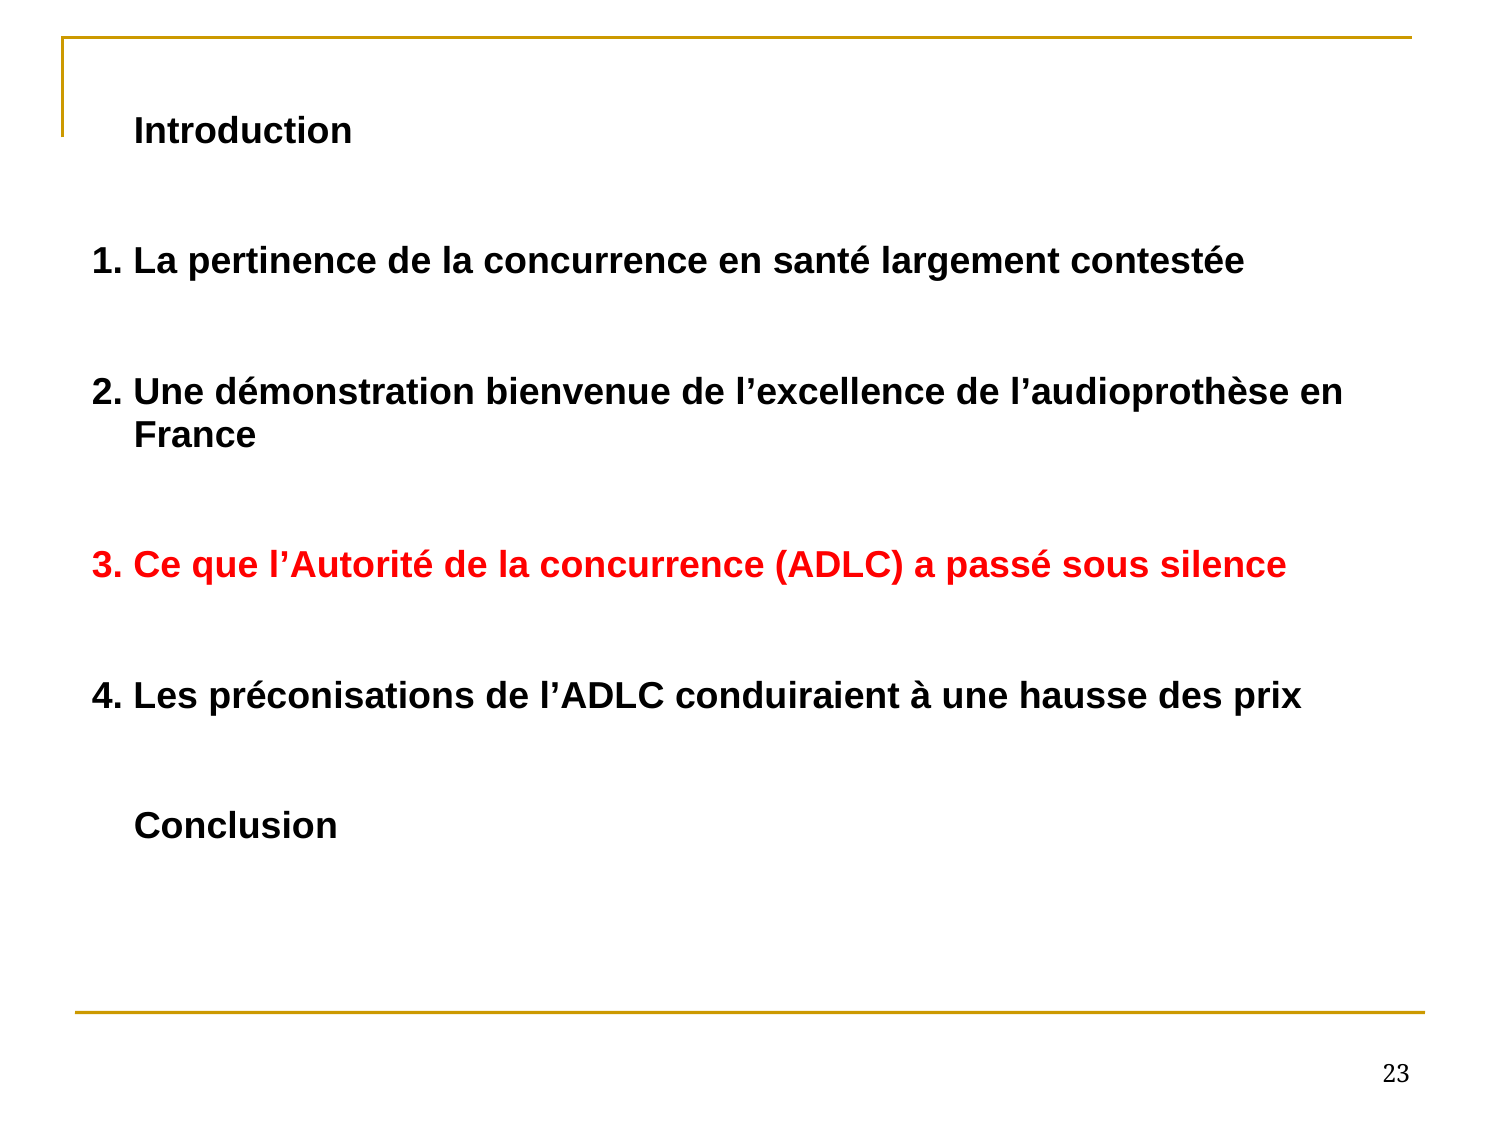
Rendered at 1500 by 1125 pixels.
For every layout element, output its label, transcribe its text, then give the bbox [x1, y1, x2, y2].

list Introduction 1. La pertinence de la concurrence en santé largement contestée 2. Une démonstration bienvenue de l’excellence de l’audioprothèse en France 3. Ce que l’Autorité de la concurrence (ADLC) a passé sous silence 4. Les préconisations de l’ADLC conduiraient à une hausse des prix Conclusion [76, 54, 1428, 1012]
text_box 23 [1074, 1024, 1425, 1100]
text_box [88, 66, 1294, 183]
